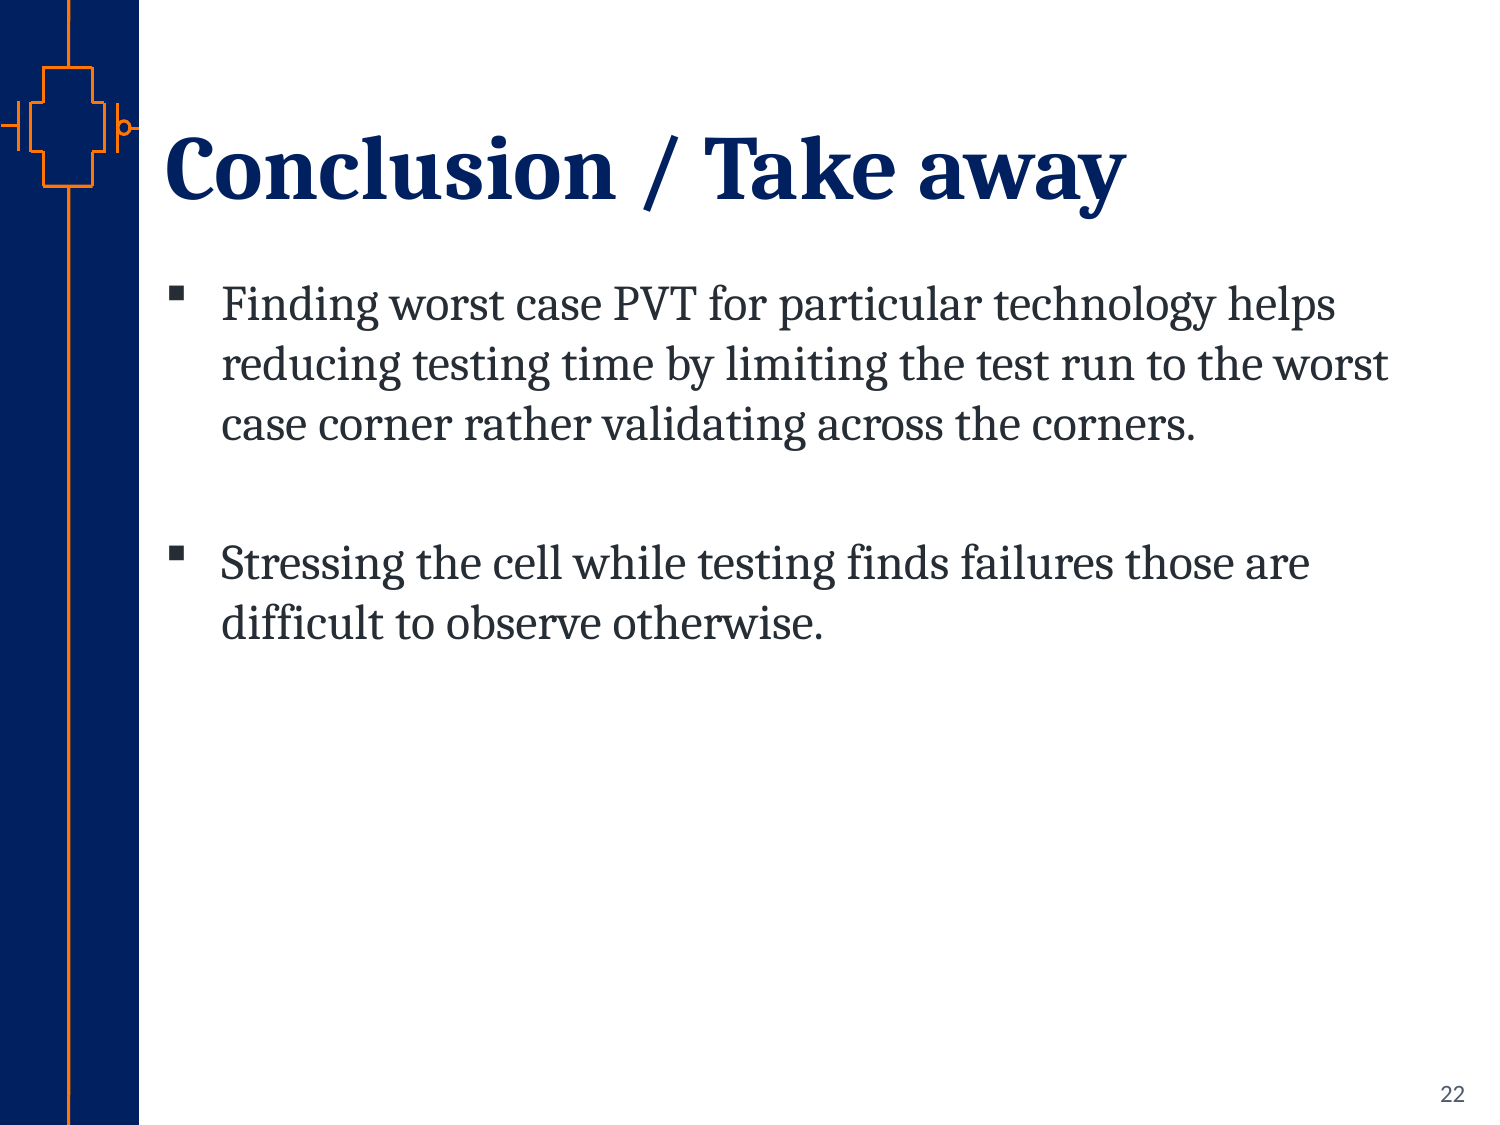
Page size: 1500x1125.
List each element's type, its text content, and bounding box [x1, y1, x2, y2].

slide_number 22 [1425, 1062, 1488, 1123]
title Conclusion / Take away [150, 37, 1388, 225]
list Finding worst case PVT for particular technology helps reducing testing time by limiting the test run to the worst case corner rather validating across the corners. Stressing the cell while testing finds failures those are difficult to observe otherwise. [150, 262, 1425, 1083]
